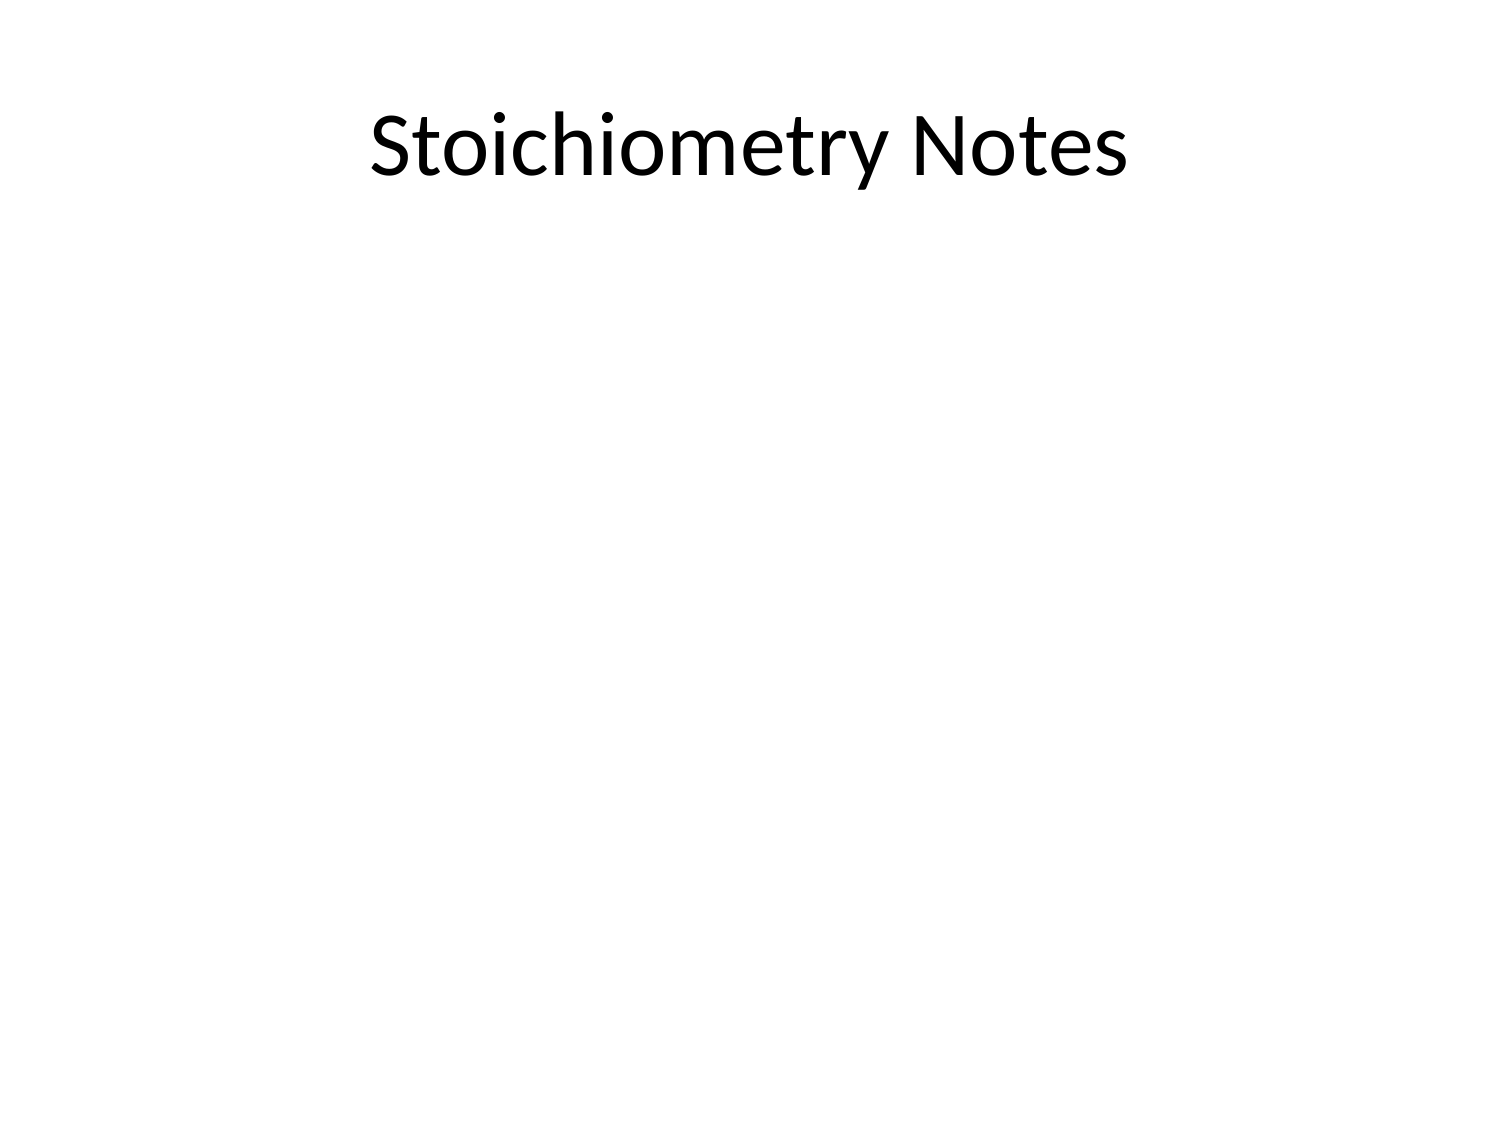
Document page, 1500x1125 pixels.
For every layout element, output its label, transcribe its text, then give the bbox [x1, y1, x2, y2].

title Stoichiometry Notes [75, 45, 1425, 233]
